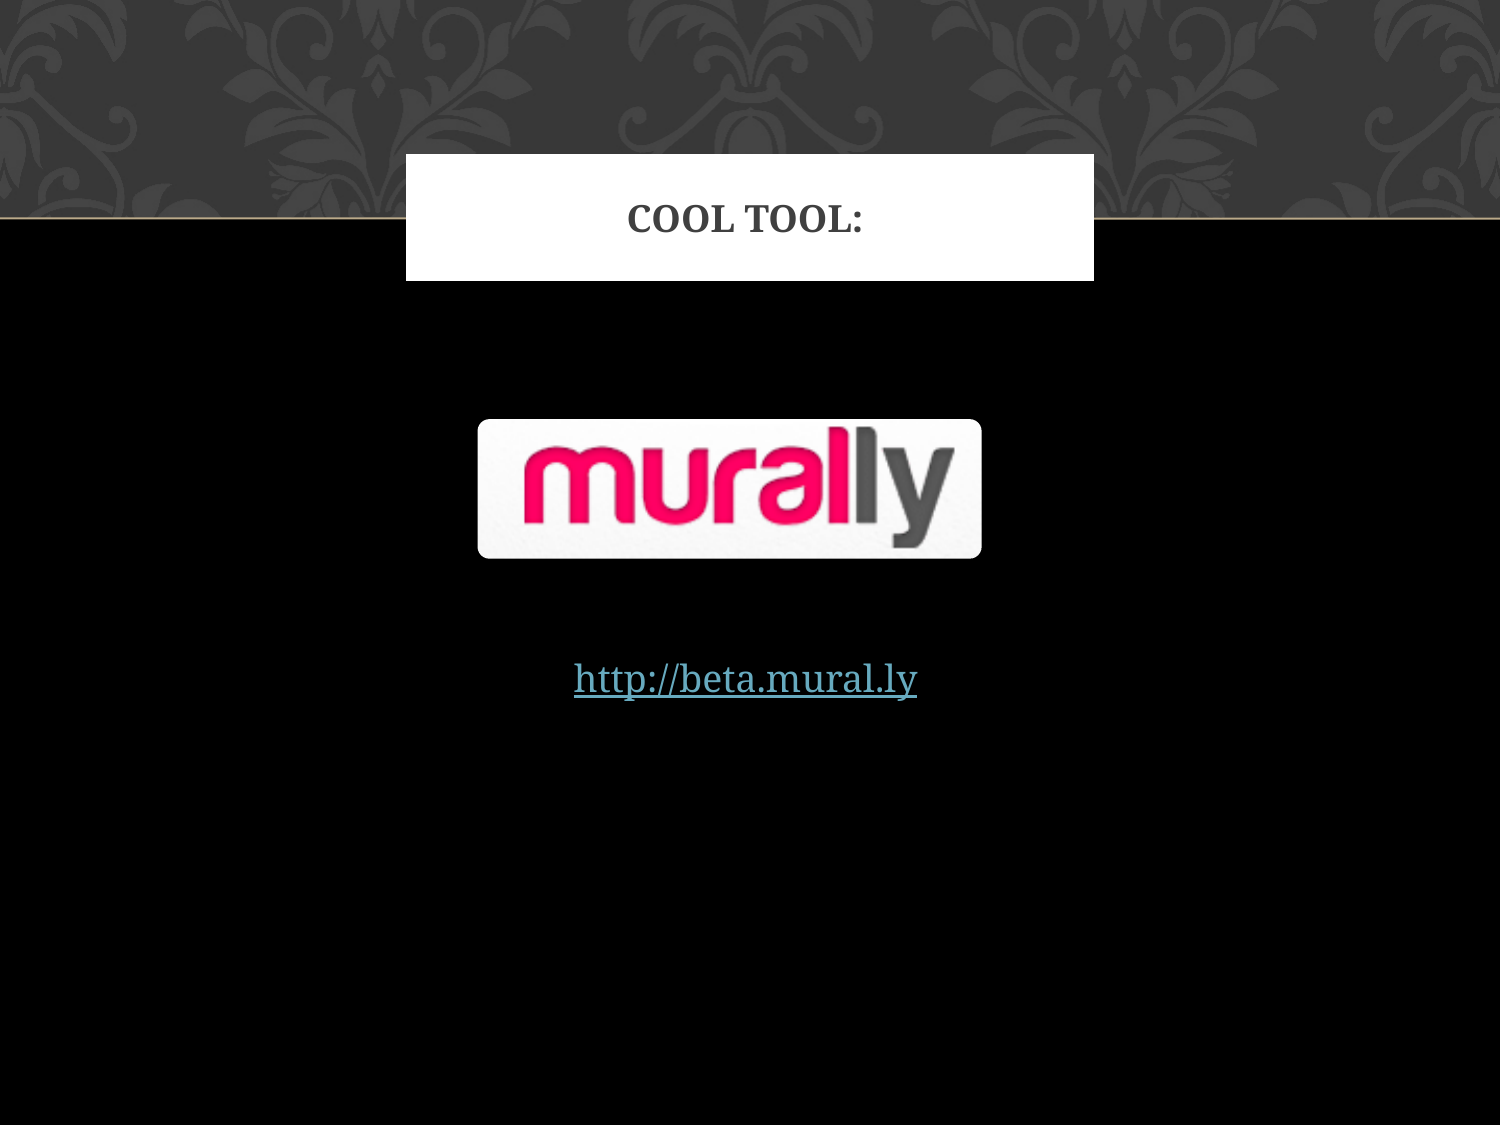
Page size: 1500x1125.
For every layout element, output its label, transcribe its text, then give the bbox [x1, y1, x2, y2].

picture [477, 418, 982, 559]
text_box http://beta.mural.ly [559, 647, 1029, 714]
title Cool Tool: [406, 154, 1094, 281]
